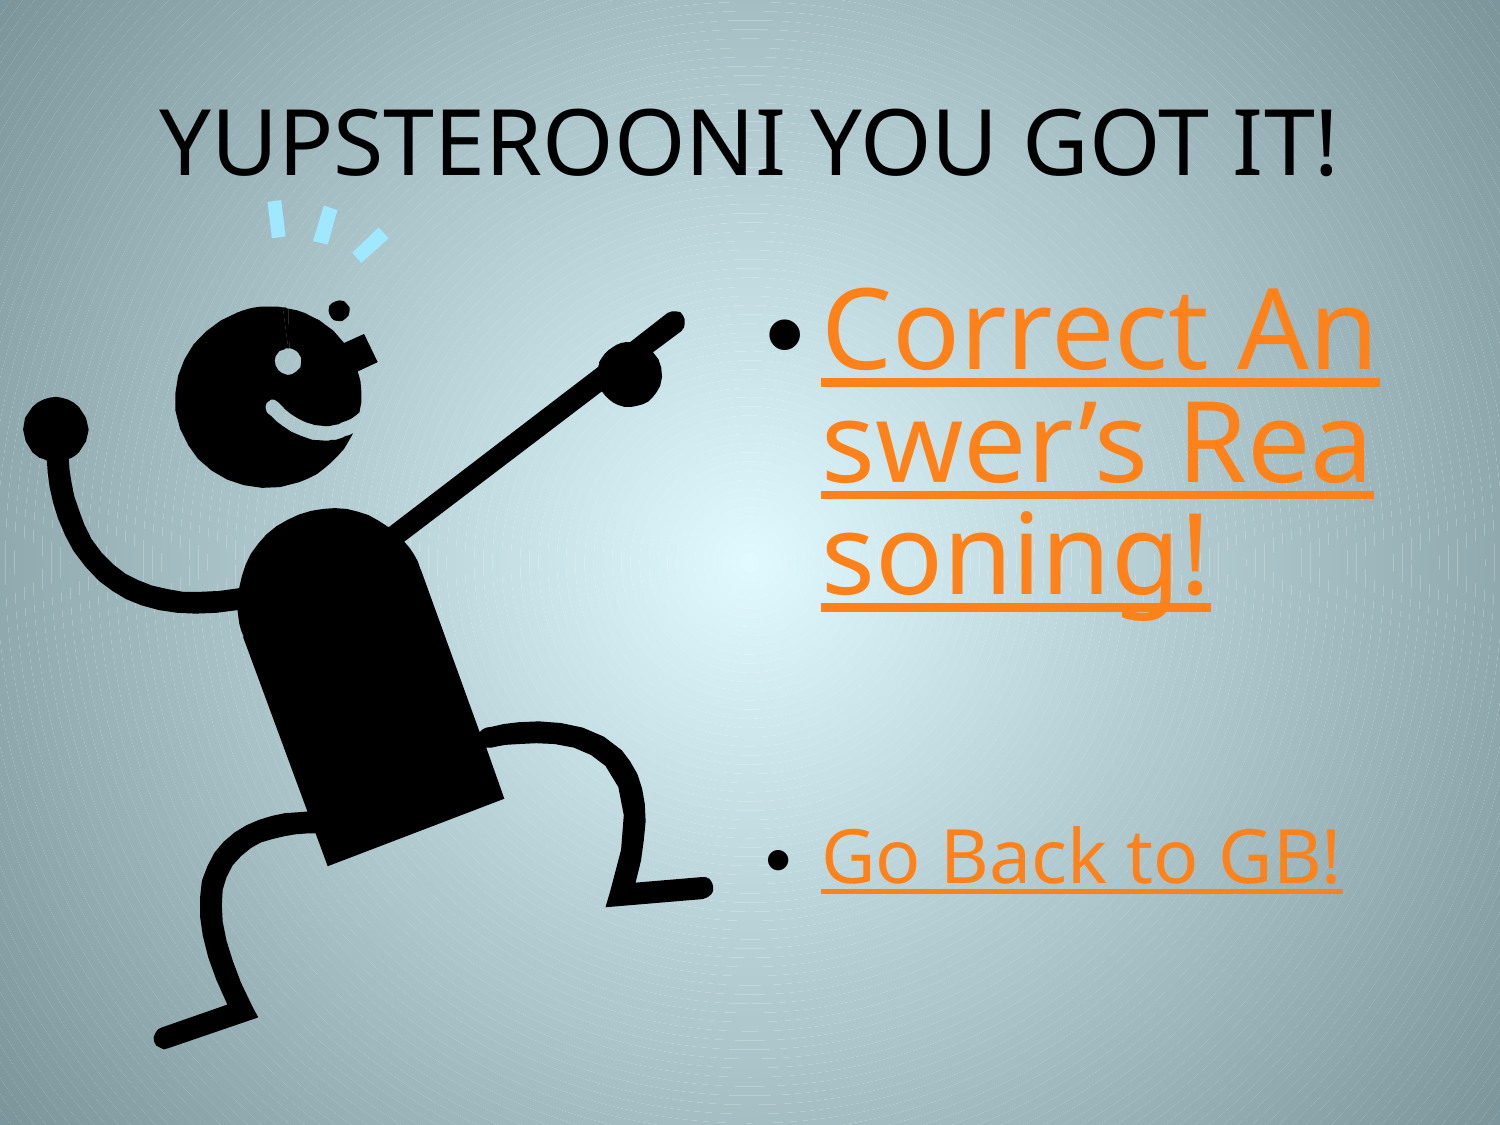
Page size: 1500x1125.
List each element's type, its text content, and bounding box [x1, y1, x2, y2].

list Correct Answer’s Reasoning! Go Back to GB! [750, 249, 1413, 993]
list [19, 199, 714, 1051]
title YUPSTEROONI YOU GOT IT! [75, 45, 1425, 233]
